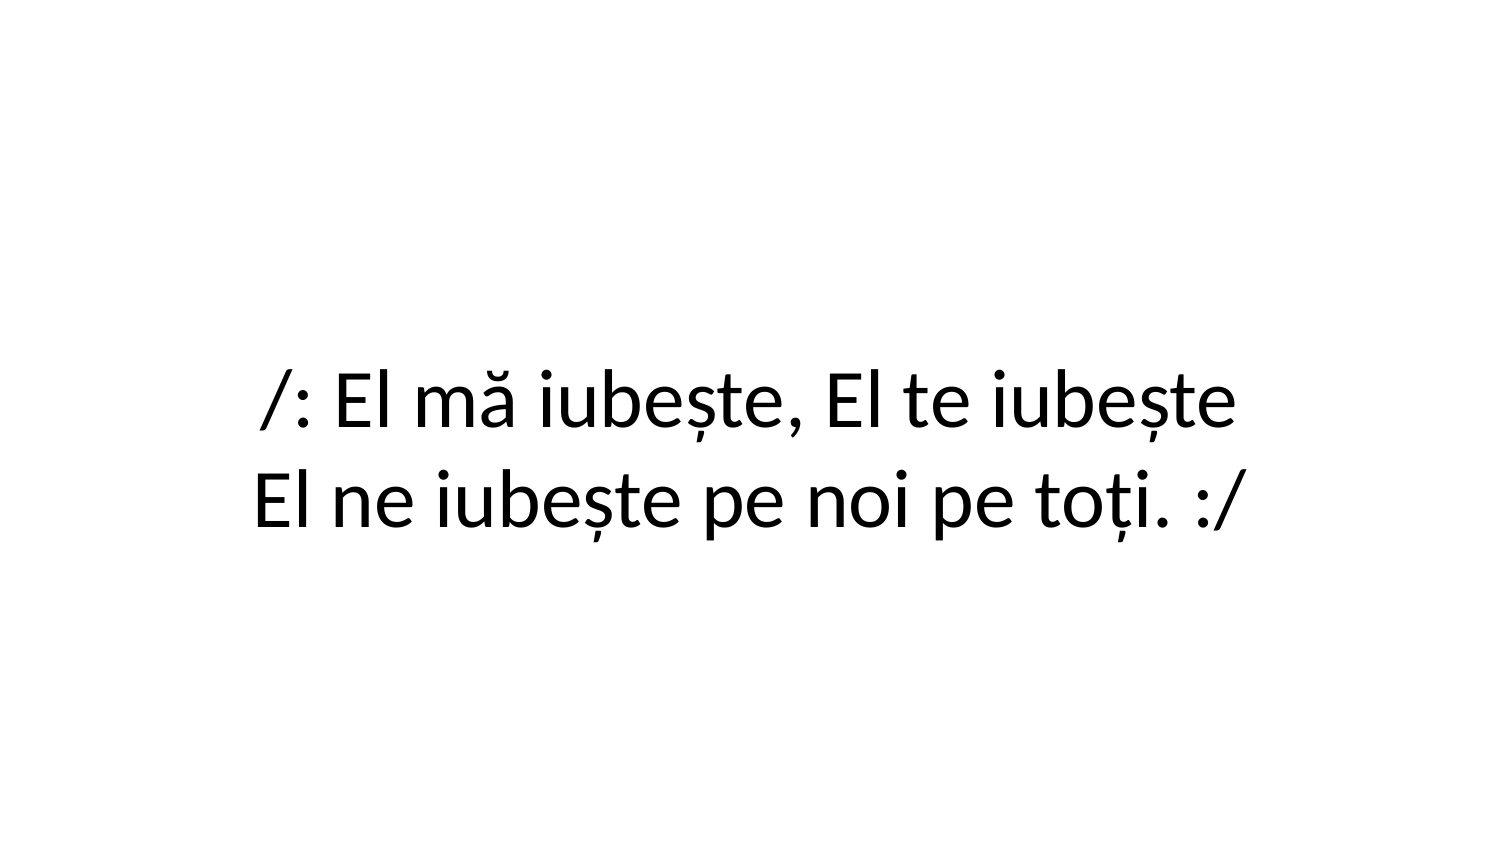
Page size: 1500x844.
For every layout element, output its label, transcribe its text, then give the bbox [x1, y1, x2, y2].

text_box /: El mă iubește, El te iubește El ne iubește pe noi pe toți. :/ [237, 292, 1263, 552]
